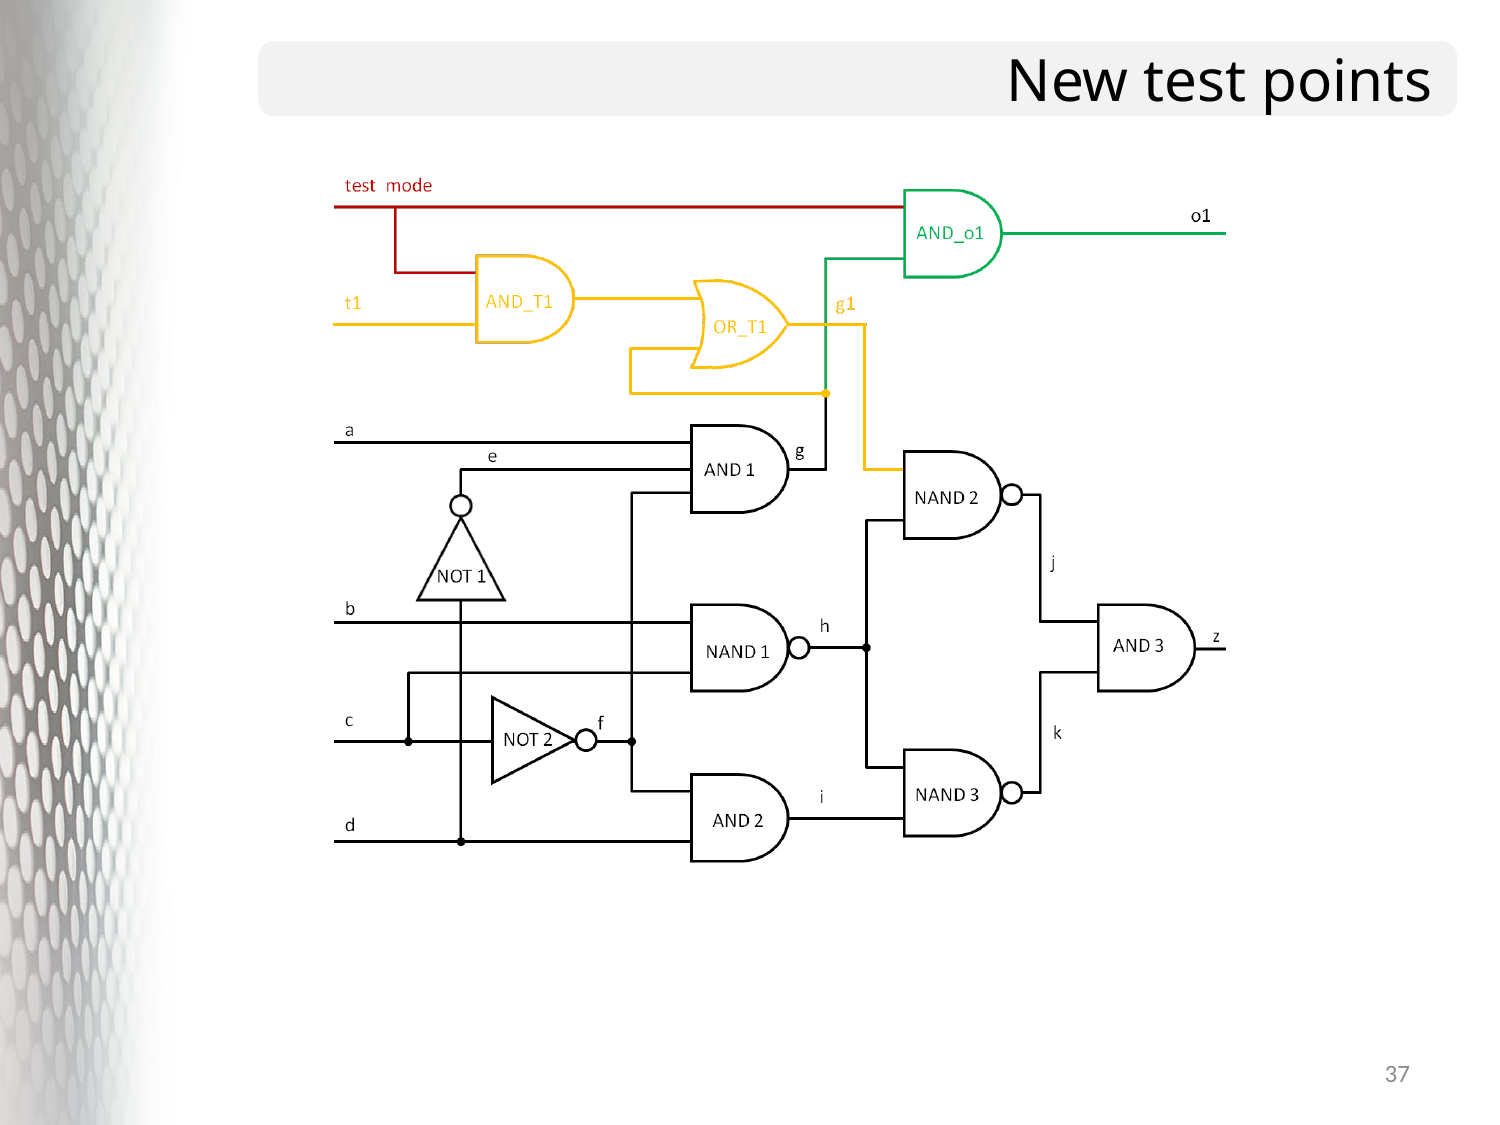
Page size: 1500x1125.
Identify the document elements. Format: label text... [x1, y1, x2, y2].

title New test points [58, 40, 1449, 117]
picture [0, 0, 200, 1125]
picture [330, 166, 1234, 864]
slide_number 37 [1074, 1042, 1425, 1103]
